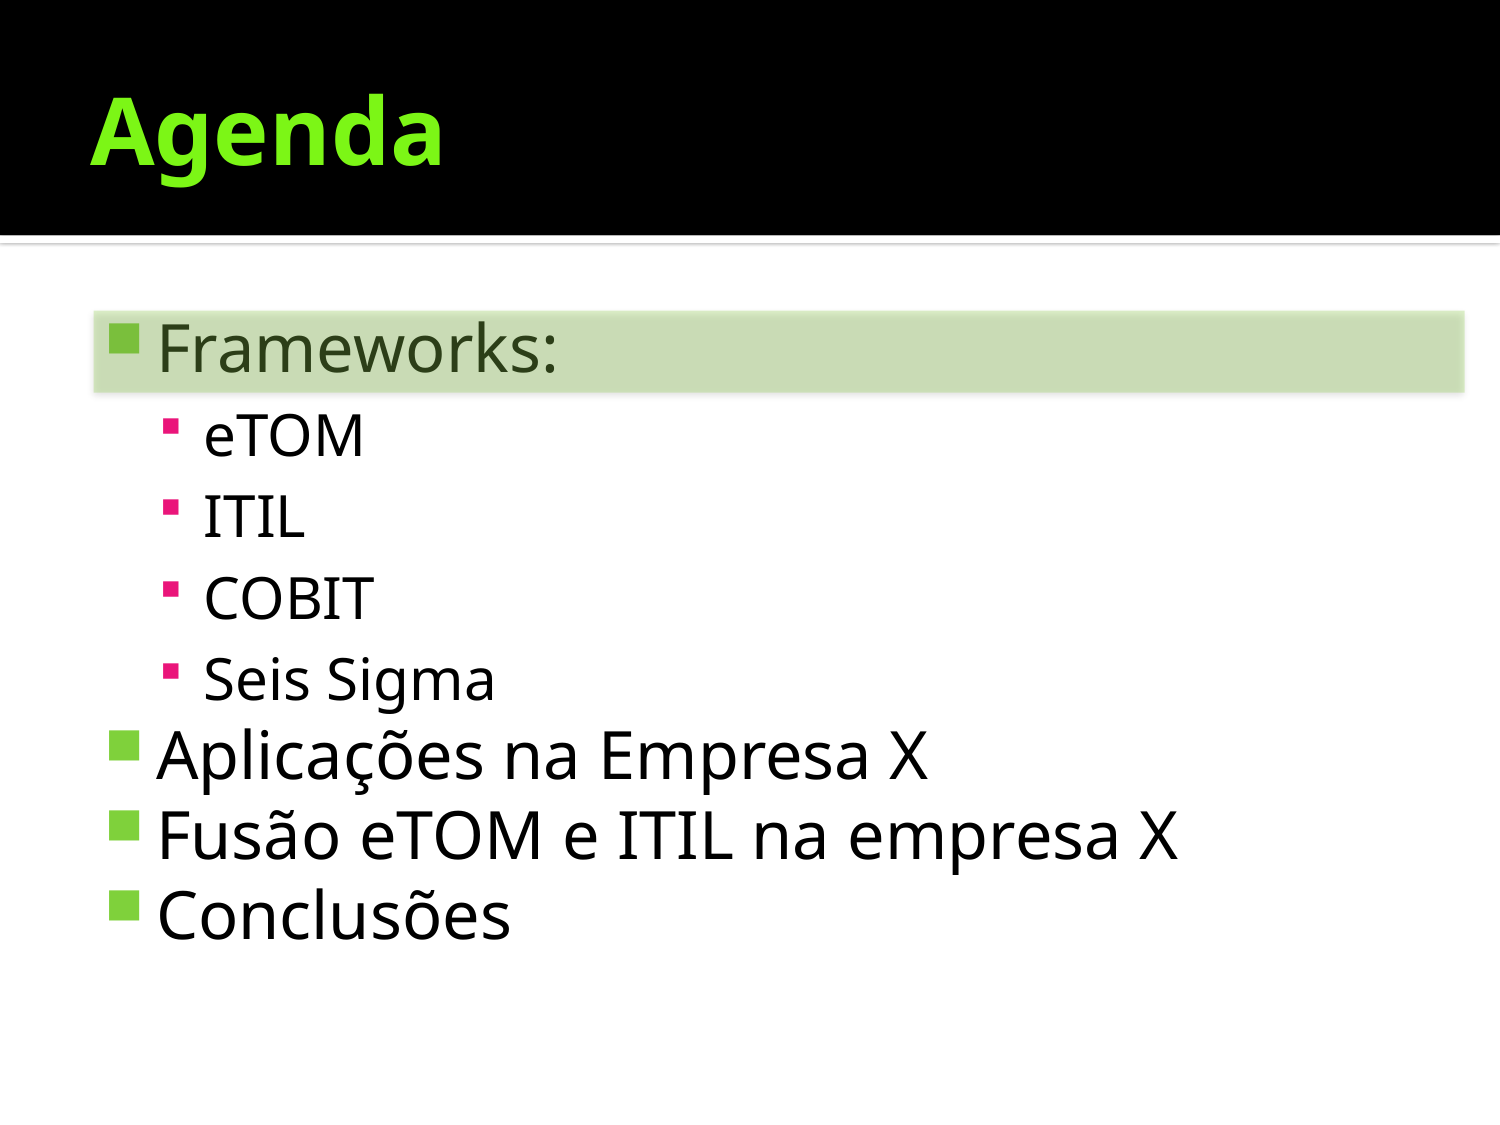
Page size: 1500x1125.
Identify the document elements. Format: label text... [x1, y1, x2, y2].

list Frameworks: eTOM ITIL COBIT Seis Sigma Aplicações na Empresa X Fusão eTOM e ITIL na empresa X Conclusões [75, 291, 1425, 1079]
title Agenda [75, 25, 1425, 231]
text_box [93, 310, 1465, 393]
